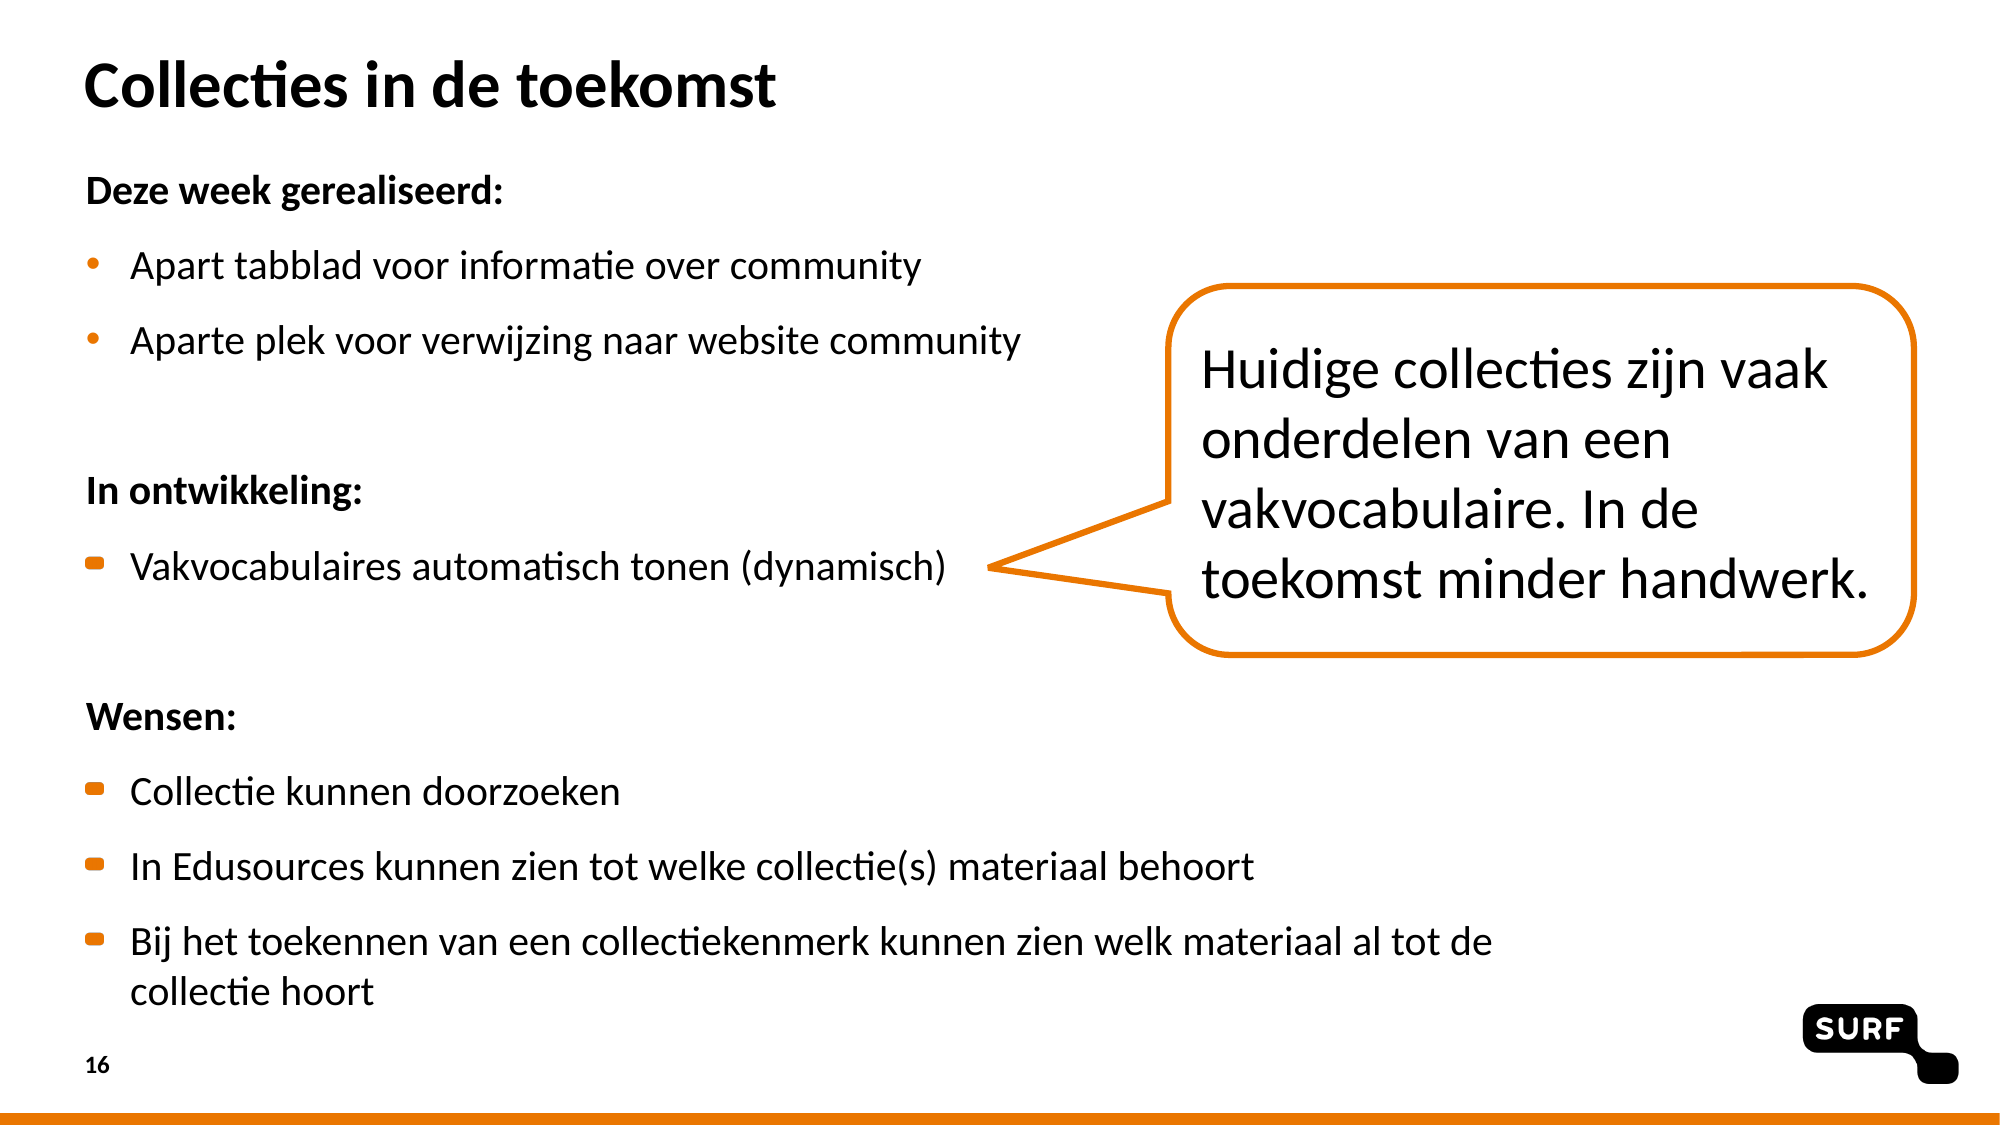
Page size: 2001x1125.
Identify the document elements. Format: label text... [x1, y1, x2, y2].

text_box Huidige collecties zijn vaak onderdelen van een vakvocabulaire. In de toekomst minder handwerk. [987, 284, 1916, 656]
picture [85, 849, 104, 879]
picture [85, 773, 104, 804]
picture [85, 924, 104, 954]
title Collecties in de toekomst [85, 44, 1914, 144]
picture [85, 548, 104, 578]
picture [1802, 1004, 1959, 1084]
slide_number 16 [84, 1045, 149, 1082]
list Deze week gerealiseerd: Apart tabblad voor informatie over community Aparte plek voor verwijzing naar website community In ontwikkeling: Vakvocabulaires automatisch tonen (dynamisch) Wensen: Collectie kunnen doorzoeken In Edusources kunnen zien tot welke collectie(s) materiaal behoort Bij het toekennen van een collectiekenmerk kunnen zien welk materiaal al tot de collectie hoort [85, 163, 1558, 1082]
